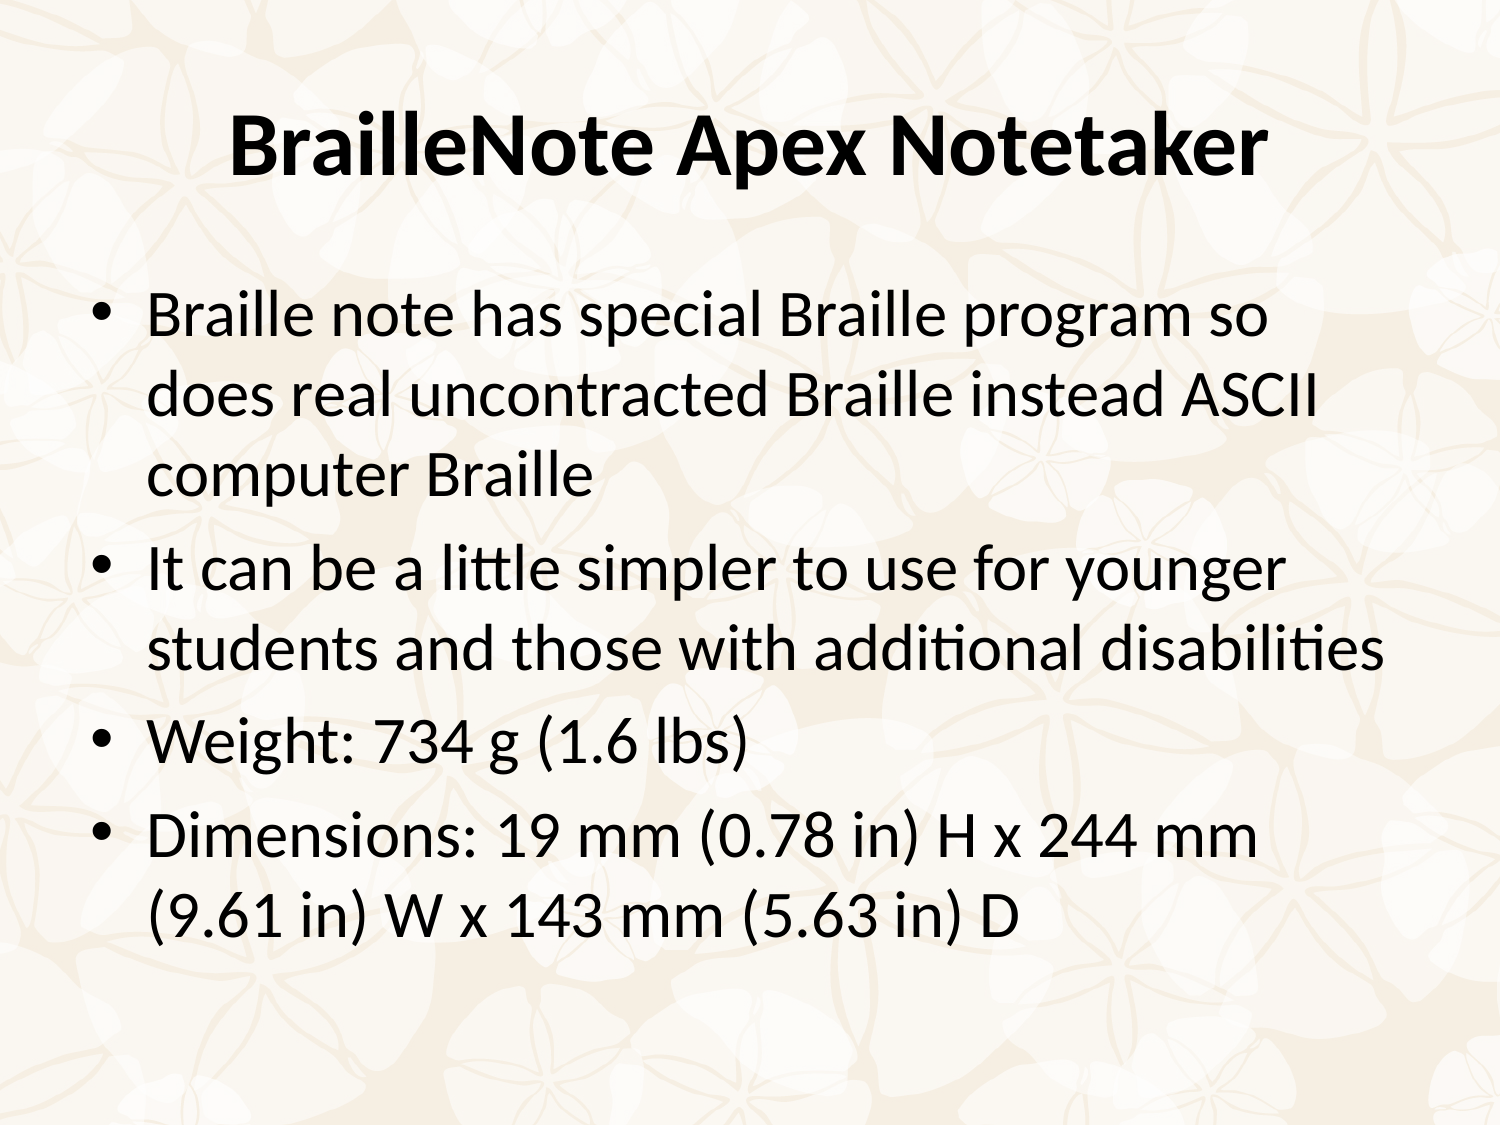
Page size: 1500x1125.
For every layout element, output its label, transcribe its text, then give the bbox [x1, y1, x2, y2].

list Braille note has special Braille program so does real uncontracted Braille instead ASCII computer Braille It can be a little simpler to use for younger students and those with additional disabilities Weight: 734 g (1.6 lbs) Dimensions: 19 mm (0.78 in) H x 244 mm (9.61 in) W x 143 mm (5.63 in) D [75, 262, 1425, 1005]
title BrailleNote Apex Notetaker [75, 45, 1425, 233]
